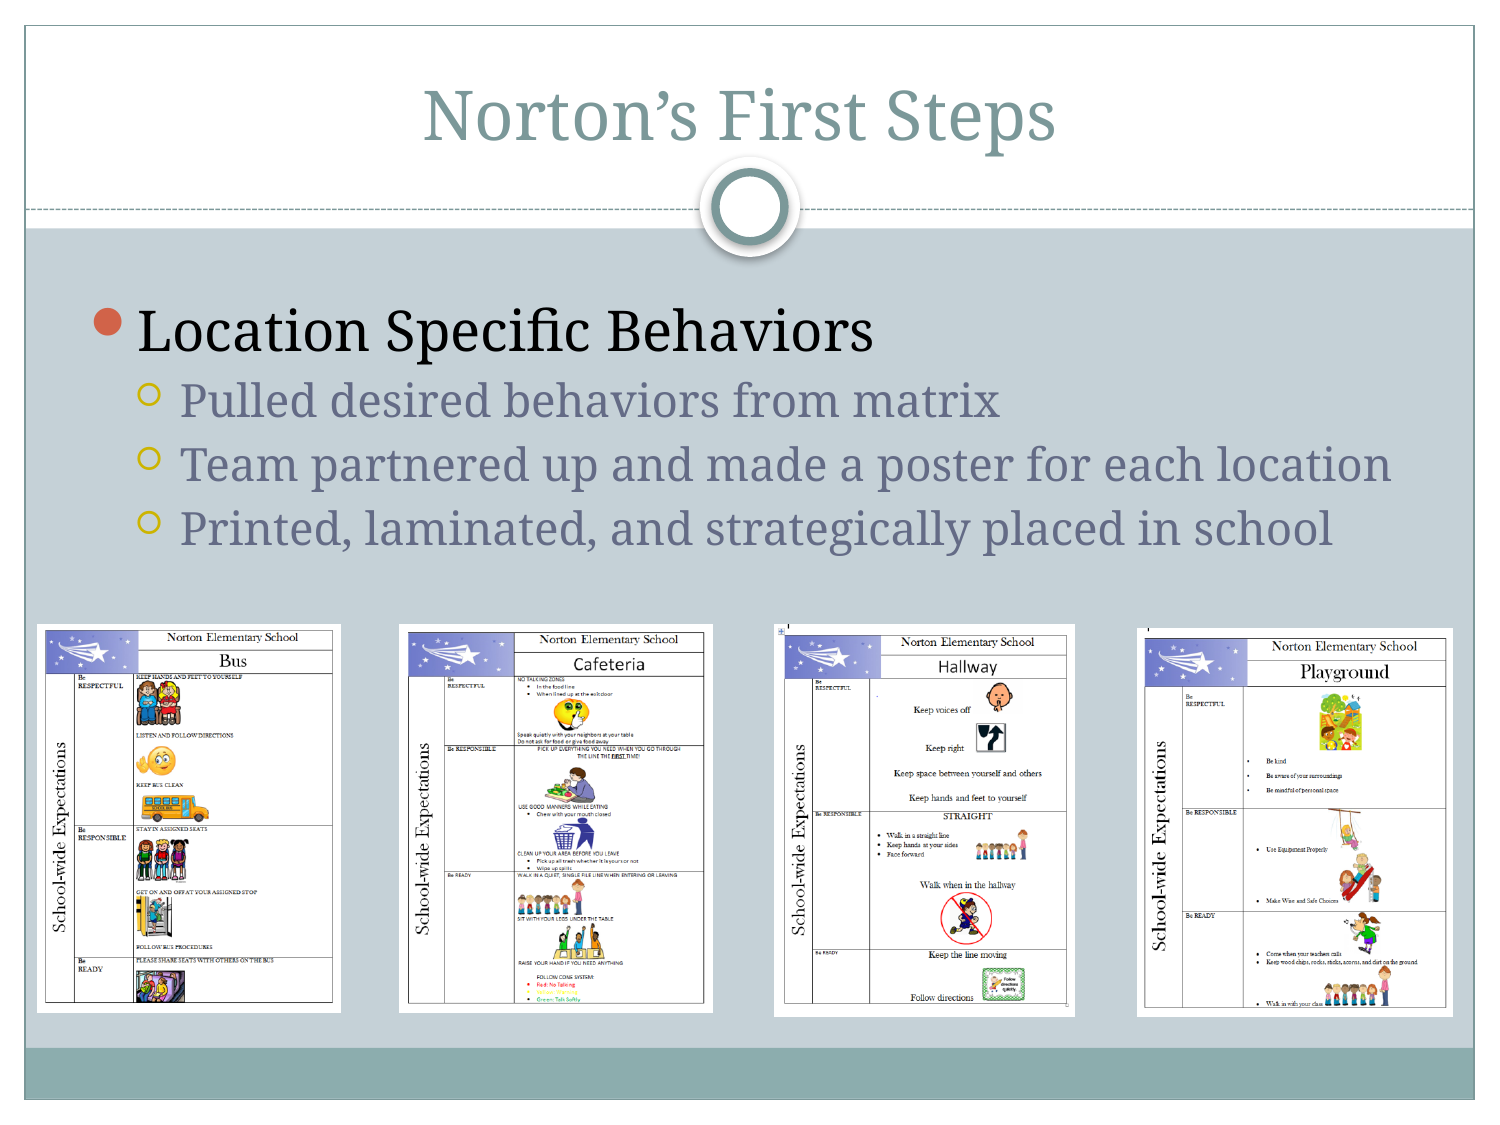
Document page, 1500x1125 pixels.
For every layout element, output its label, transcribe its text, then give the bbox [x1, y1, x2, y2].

picture [774, 624, 1076, 1017]
picture [37, 624, 341, 1013]
list Location Specific Behaviors Pulled desired behaviors from matrix Team partnered up and made a poster for each location Printed, laminated, and strategically placed in school [75, 287, 1425, 625]
picture [1137, 628, 1453, 1017]
title Norton’s First Steps [49, 37, 1450, 162]
picture [399, 624, 713, 1013]
